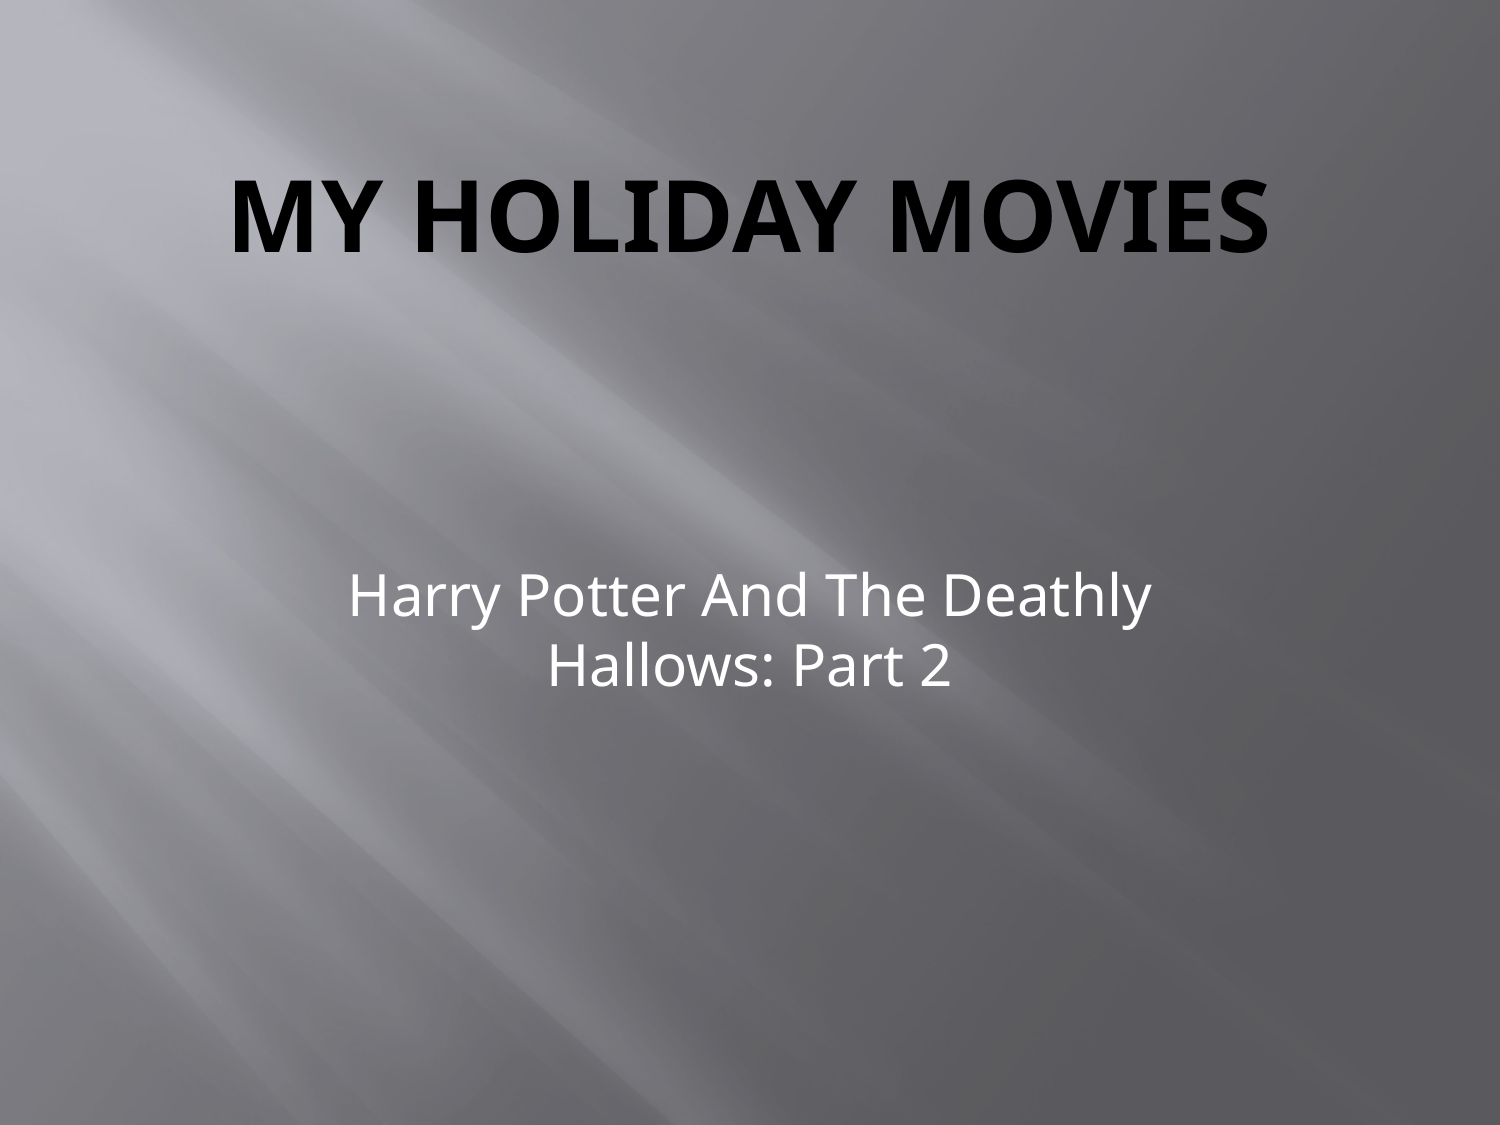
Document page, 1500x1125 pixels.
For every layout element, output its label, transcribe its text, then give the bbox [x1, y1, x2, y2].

subtitle Harry Potter And The Deathly Hallows: Part 2 [225, 550, 1275, 925]
title My Holiday Movies [112, 30, 1388, 273]
